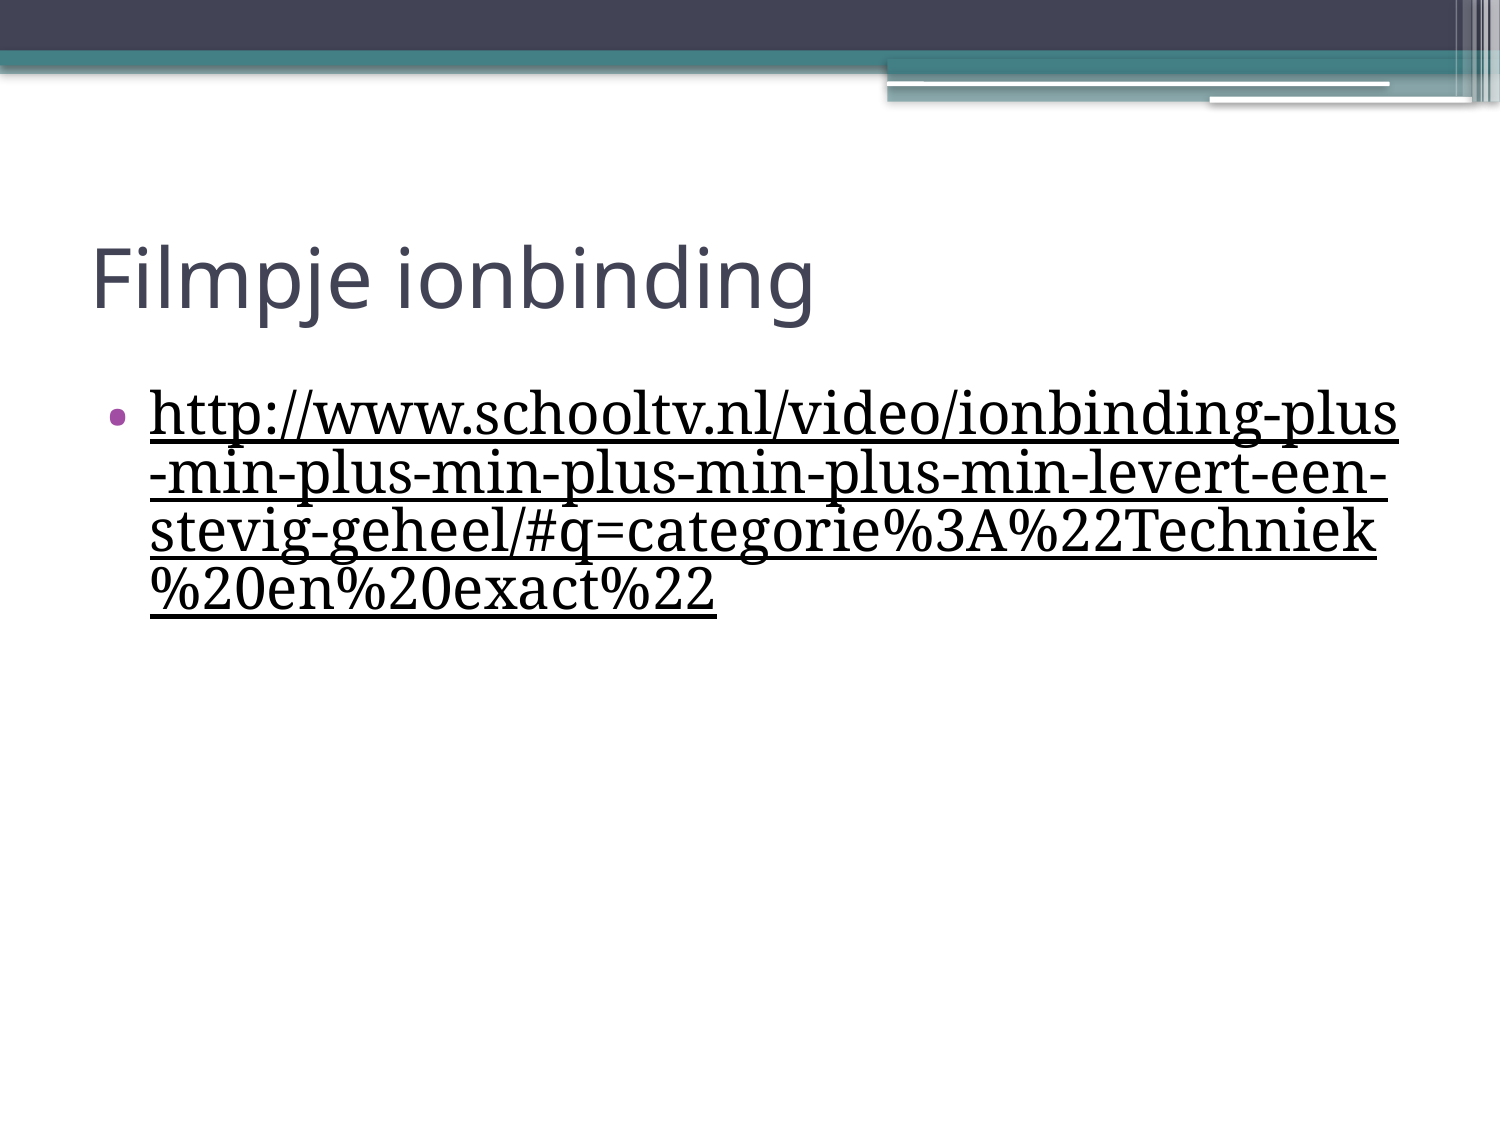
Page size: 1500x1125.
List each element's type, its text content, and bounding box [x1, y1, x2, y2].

title Filmpje ionbinding [75, 187, 1425, 363]
list http://www.schooltv.nl/video/ionbinding-plus-min-plus-min-plus-min-plus-min-levert-een-stevig-geheel/#q=categorie%3A%22Techniek%20en%20exact%22 [75, 368, 1425, 1079]
